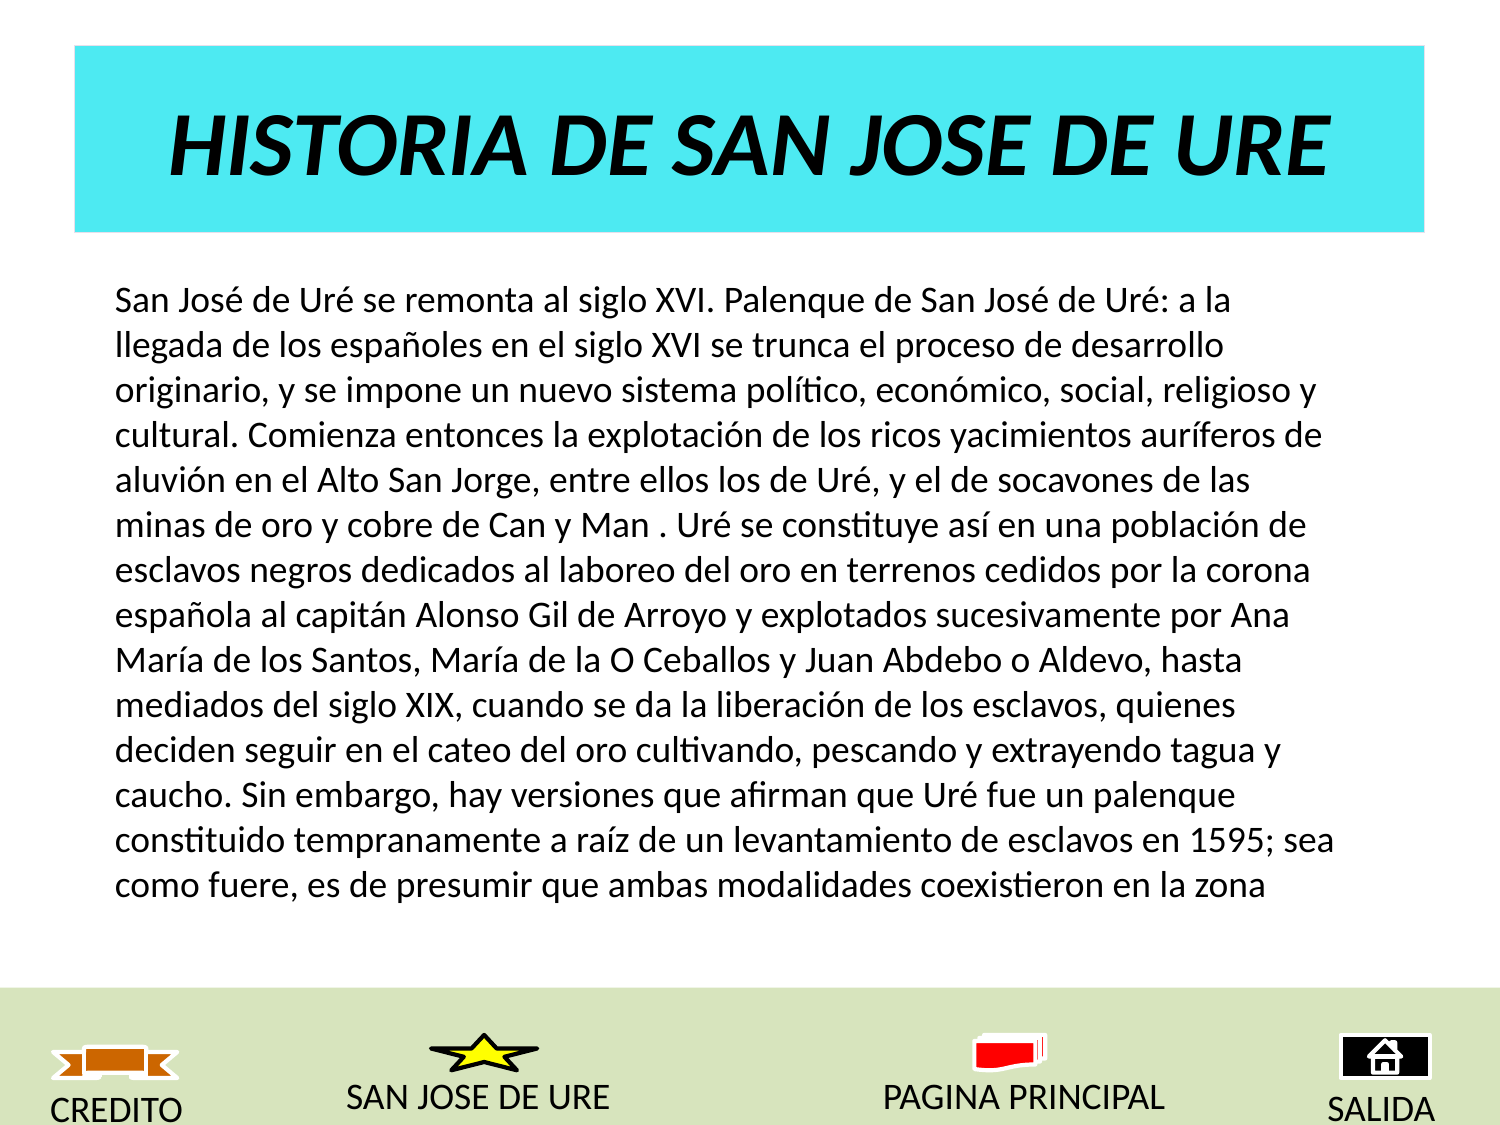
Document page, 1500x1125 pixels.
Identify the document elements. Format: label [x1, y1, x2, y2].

text_box [0, 986, 1500, 1125]
text_box [100, 267, 1353, 912]
text_box [74, 45, 1425, 233]
